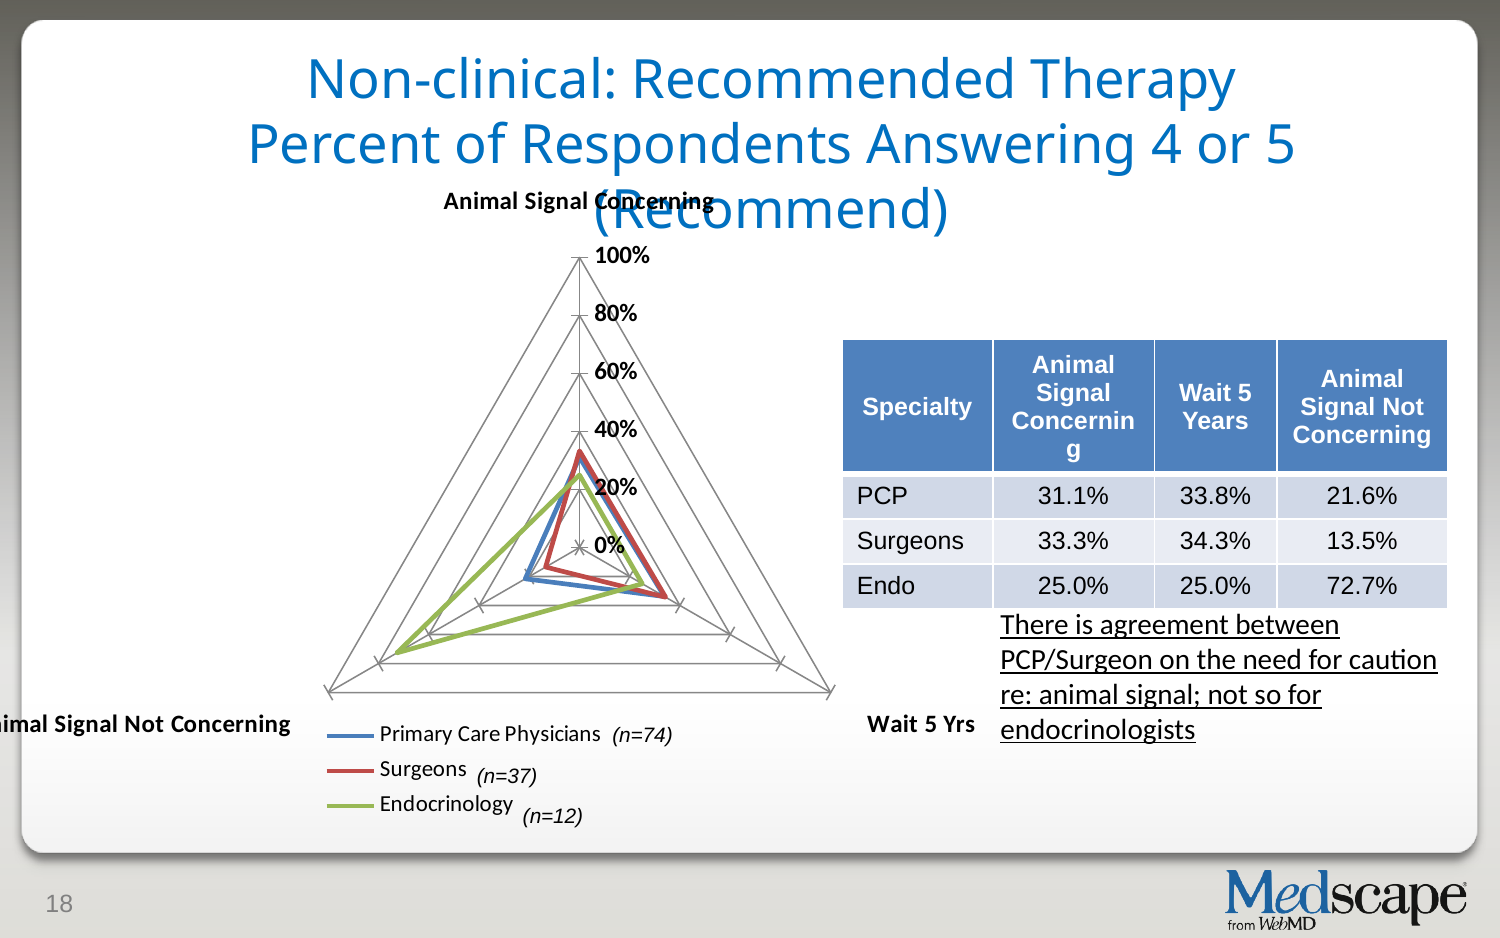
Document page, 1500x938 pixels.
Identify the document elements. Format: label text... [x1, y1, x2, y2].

table_header Wait 5 Years [1180, 340, 1276, 471]
table_header Animal Signal Not Concerning [1278, 340, 1447, 471]
picture [0, 0, 1500, 938]
picture [62, 904, 69, 911]
title Non-clinical: Recommended Therapy Percent of Respondents Answering 4 or 5 (Recommend) [74, 37, 1470, 194]
table_cell 34.3% [1180, 520, 1276, 563]
table_cell 13.5% [1278, 520, 1447, 563]
chart [0, 162, 1175, 903]
table_cell 25.0% [1180, 565, 1276, 598]
table_cell 33.8% [1180, 477, 1276, 518]
text_box There is agreement between PCP/Surgeon on the need for caution re: animal signal; not so for endocrinologists [1180, 598, 1458, 753]
table_cell 72.7% [1278, 565, 1447, 598]
table_cell 21.6% [1278, 477, 1447, 518]
